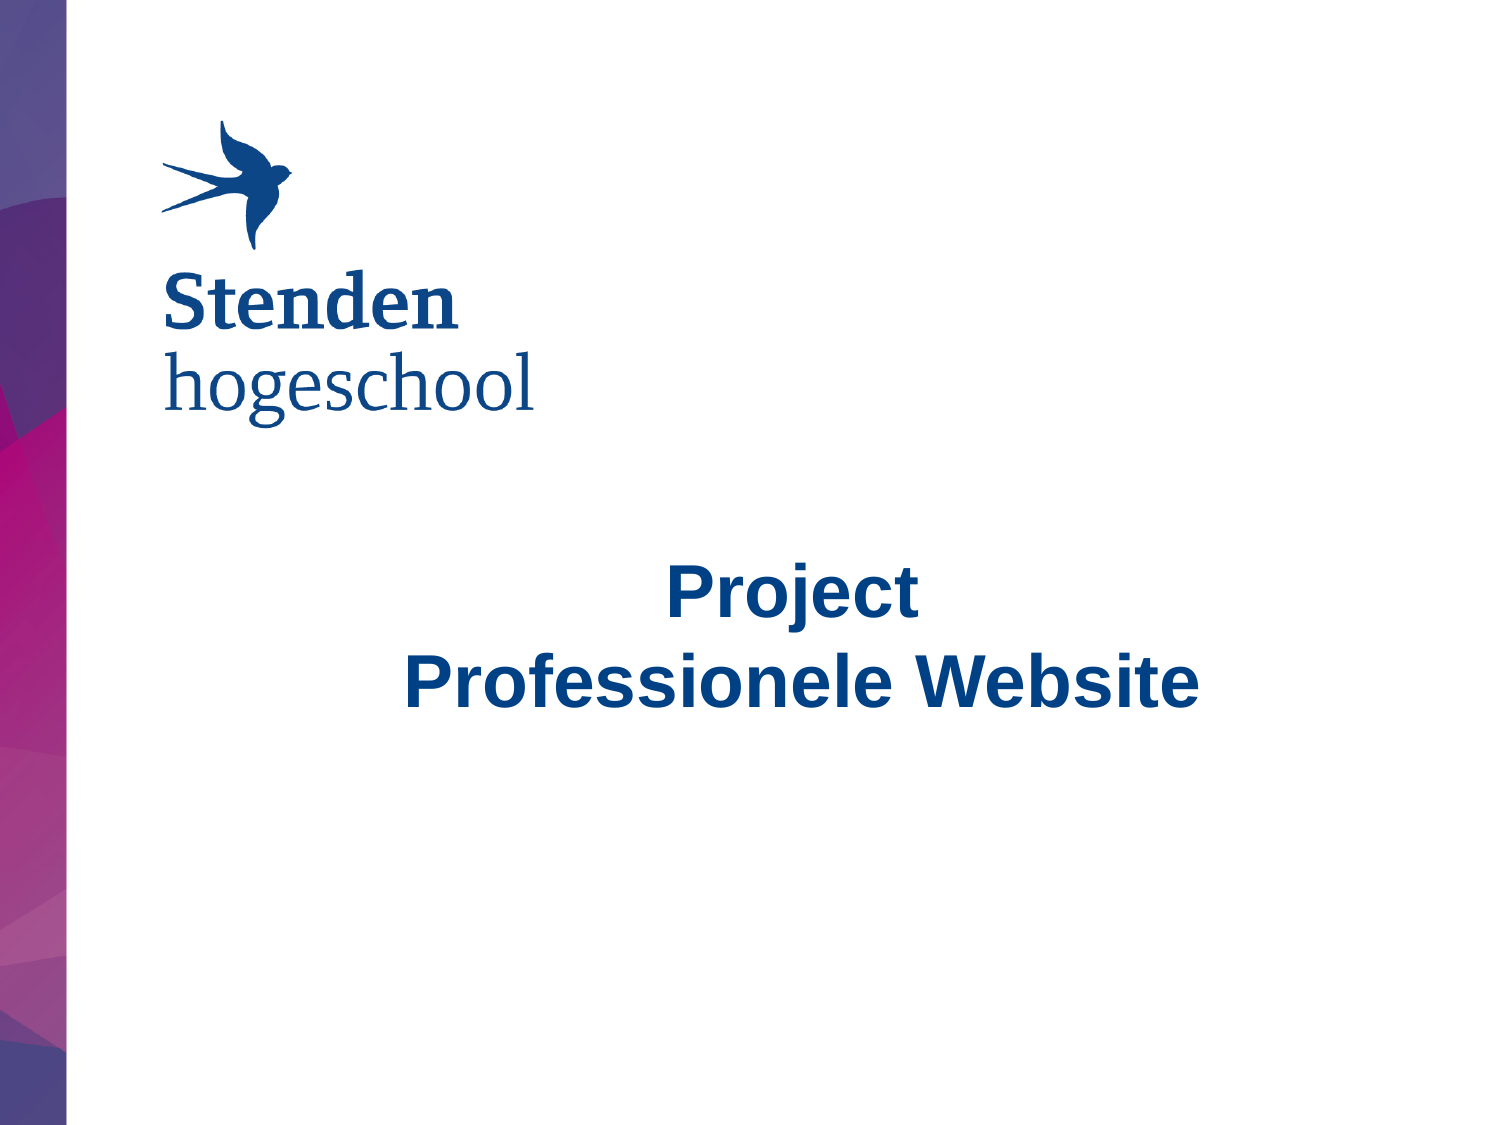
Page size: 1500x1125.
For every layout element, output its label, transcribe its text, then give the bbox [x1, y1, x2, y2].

text_box Project Professionele Website [374, 539, 1231, 727]
picture [0, 0, 1500, 1125]
